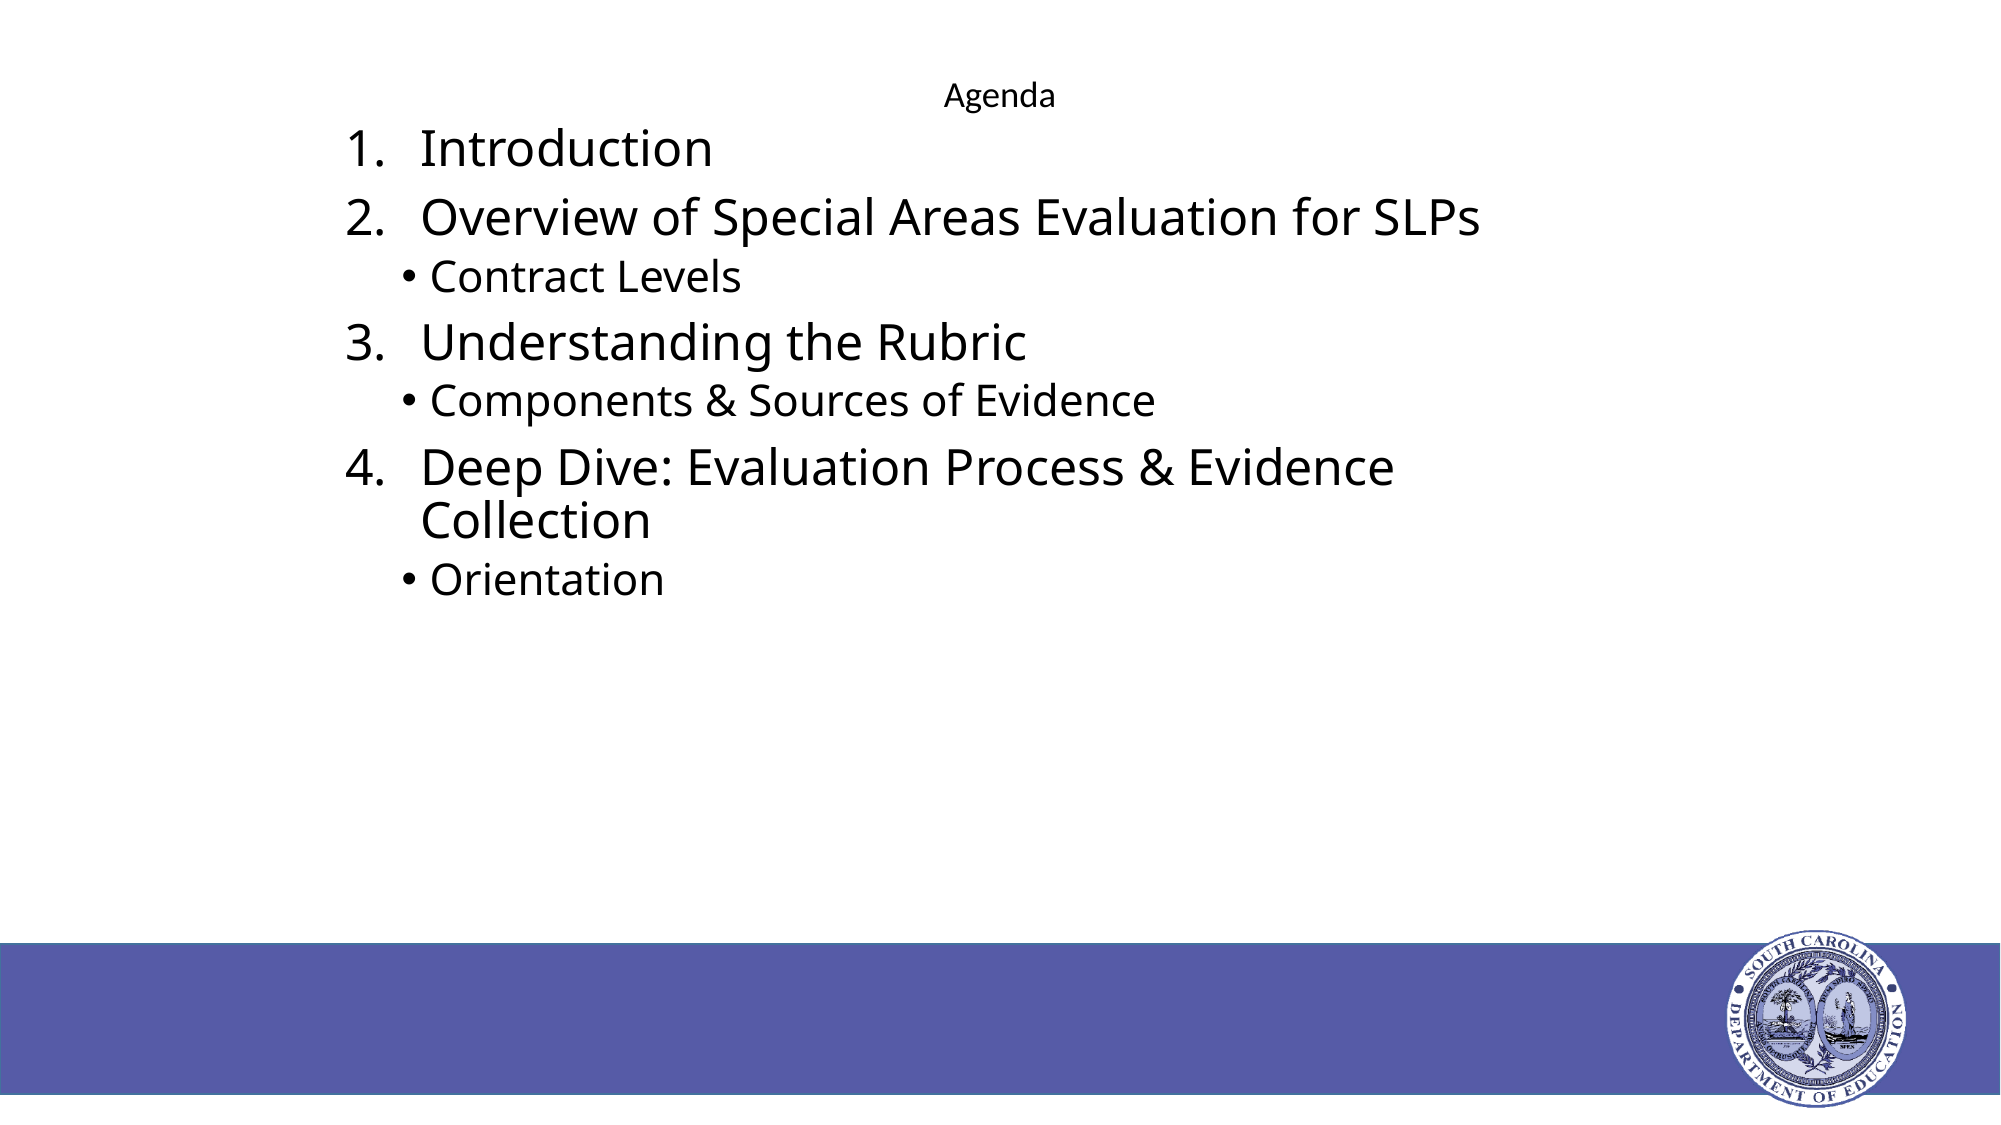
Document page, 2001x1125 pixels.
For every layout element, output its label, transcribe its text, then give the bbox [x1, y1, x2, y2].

picture [1723, 928, 1907, 1109]
list Introduction Overview of Special Areas Evaluation for SLPs Contract Levels Understanding the Rubric Components & Sources of Evidence Deep Dive: Evaluation Process & Evidence Collection Orientation [345, 122, 1576, 977]
title Agenda [384, 68, 1616, 123]
